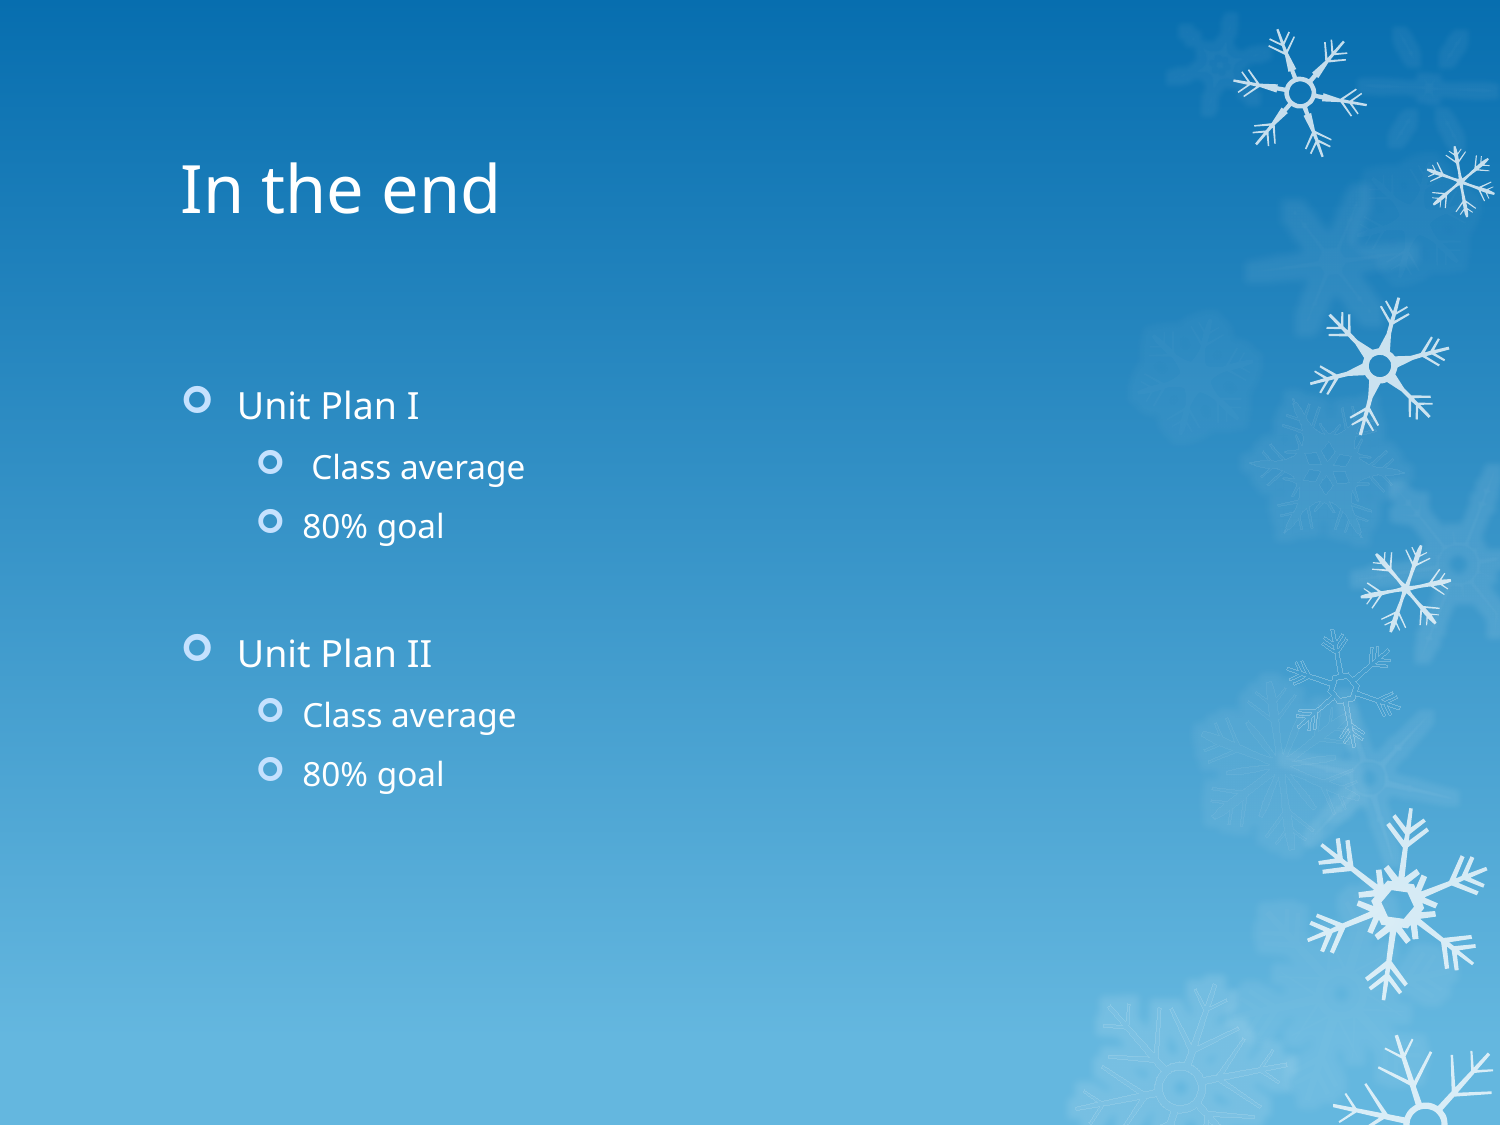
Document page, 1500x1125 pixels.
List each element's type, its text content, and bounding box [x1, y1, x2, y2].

list Unit Plan I Class average 80% goal Unit Plan II Class average 80% goal [165, 296, 1335, 962]
title In the end [165, 110, 1335, 263]
